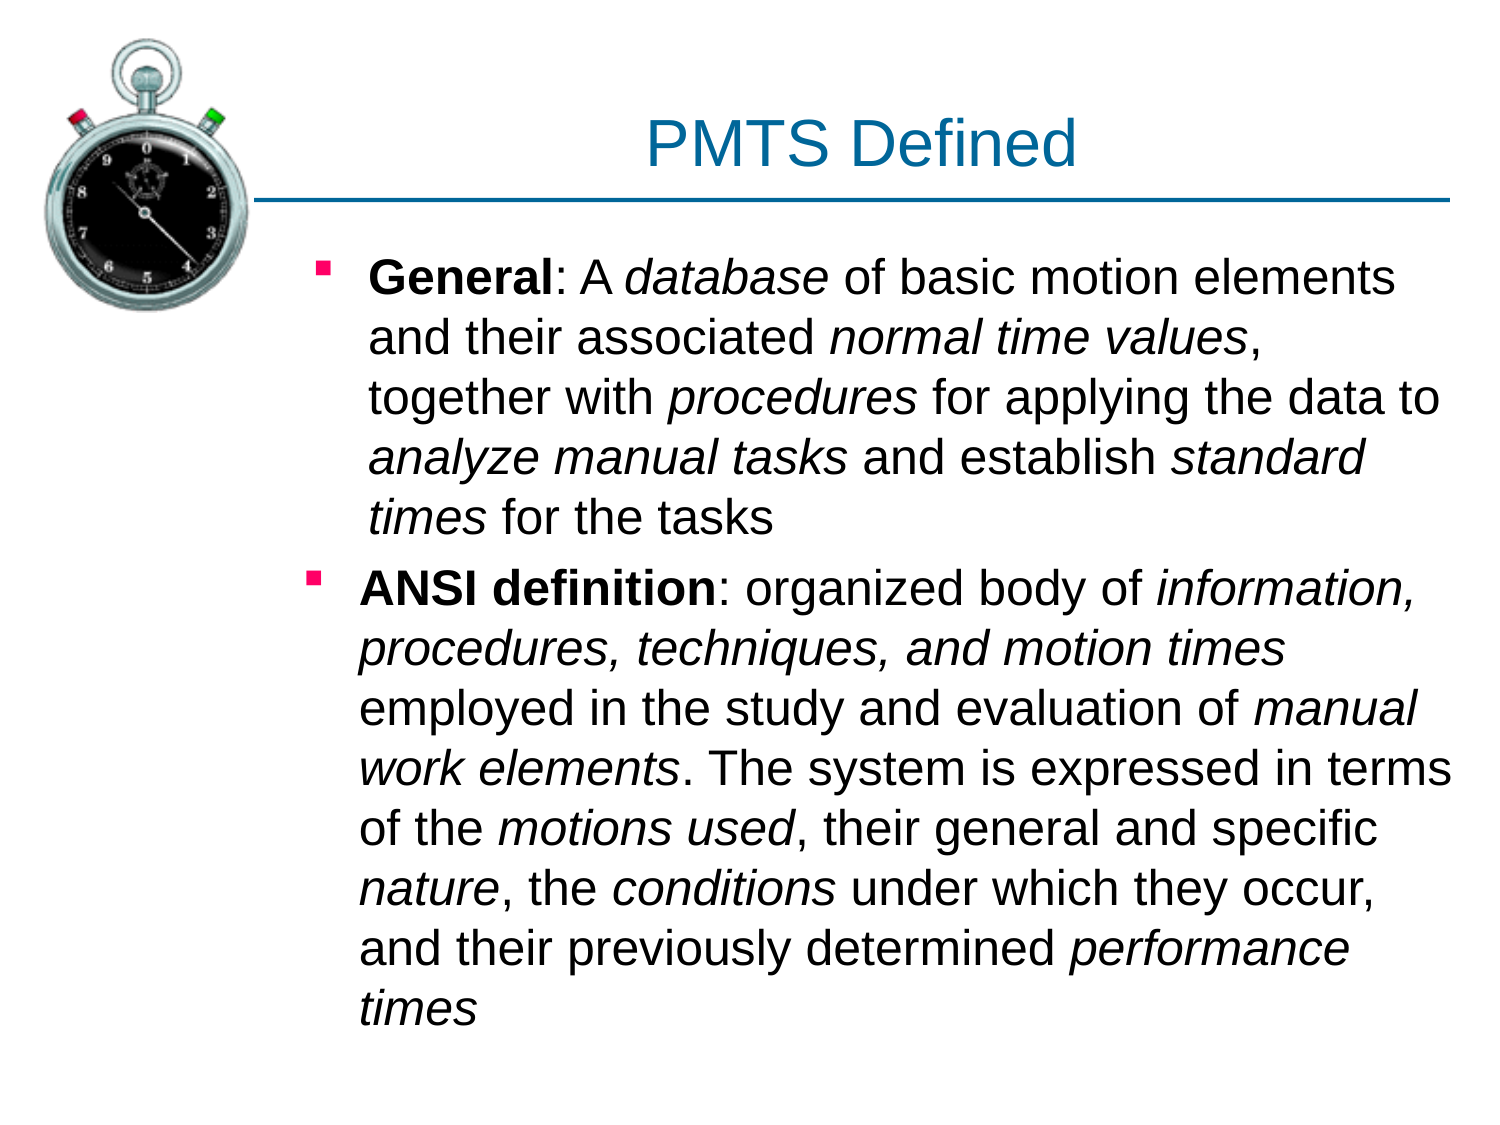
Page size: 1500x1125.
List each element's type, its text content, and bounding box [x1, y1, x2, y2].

list General: A database of basic motion elements and their associated normal time values, together with procedures for applying the data to analyze manual tasks and establish standard times for the tasks ANSI definition: organized body of information, procedures, techniques, and motion times employed in the study and evaluation of manual work elements. The system is expressed in terms of the motions used, their general and specific nature, the conditions under which they occur, and their previously determined performance times [287, 237, 1475, 1063]
picture [37, 37, 254, 313]
title PMTS Defined [275, 37, 1450, 188]
